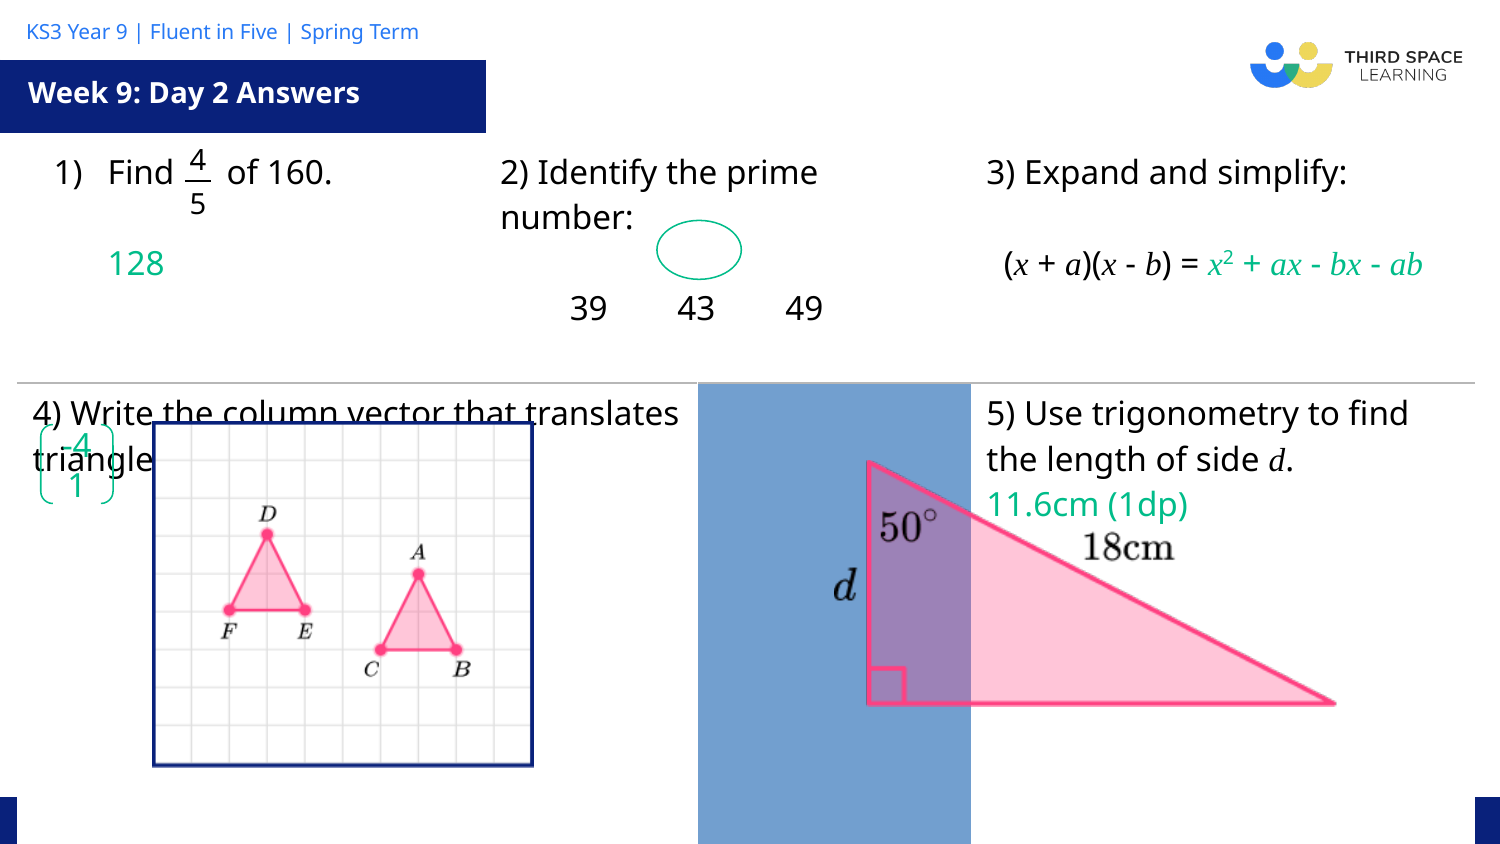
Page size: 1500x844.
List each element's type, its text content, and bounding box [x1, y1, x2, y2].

picture [833, 459, 1338, 708]
table_header Find of 160. 128 [19, 142, 484, 382]
table_header 2) Identify the prime number: 39 43 49 [486, 142, 971, 382]
picture [151, 421, 534, 768]
table_cell 4) Write the column vector that translates triangle ABC to triangle DEF. [19, 384, 697, 844]
text_box -4 1 [40, 424, 114, 504]
table_cell 5) Use trigonometry to find the length of side d. 11.6cm (1dp) [972, 384, 1474, 844]
picture [1250, 33, 1465, 99]
text_box [656, 220, 742, 280]
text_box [184, 141, 212, 221]
table_header 3) Expand and simplify: (x + a)(x - b) = x2 + ax - bx - ab [972, 142, 1474, 382]
text_box Week 9: Day 2 Answers [13, 59, 383, 125]
